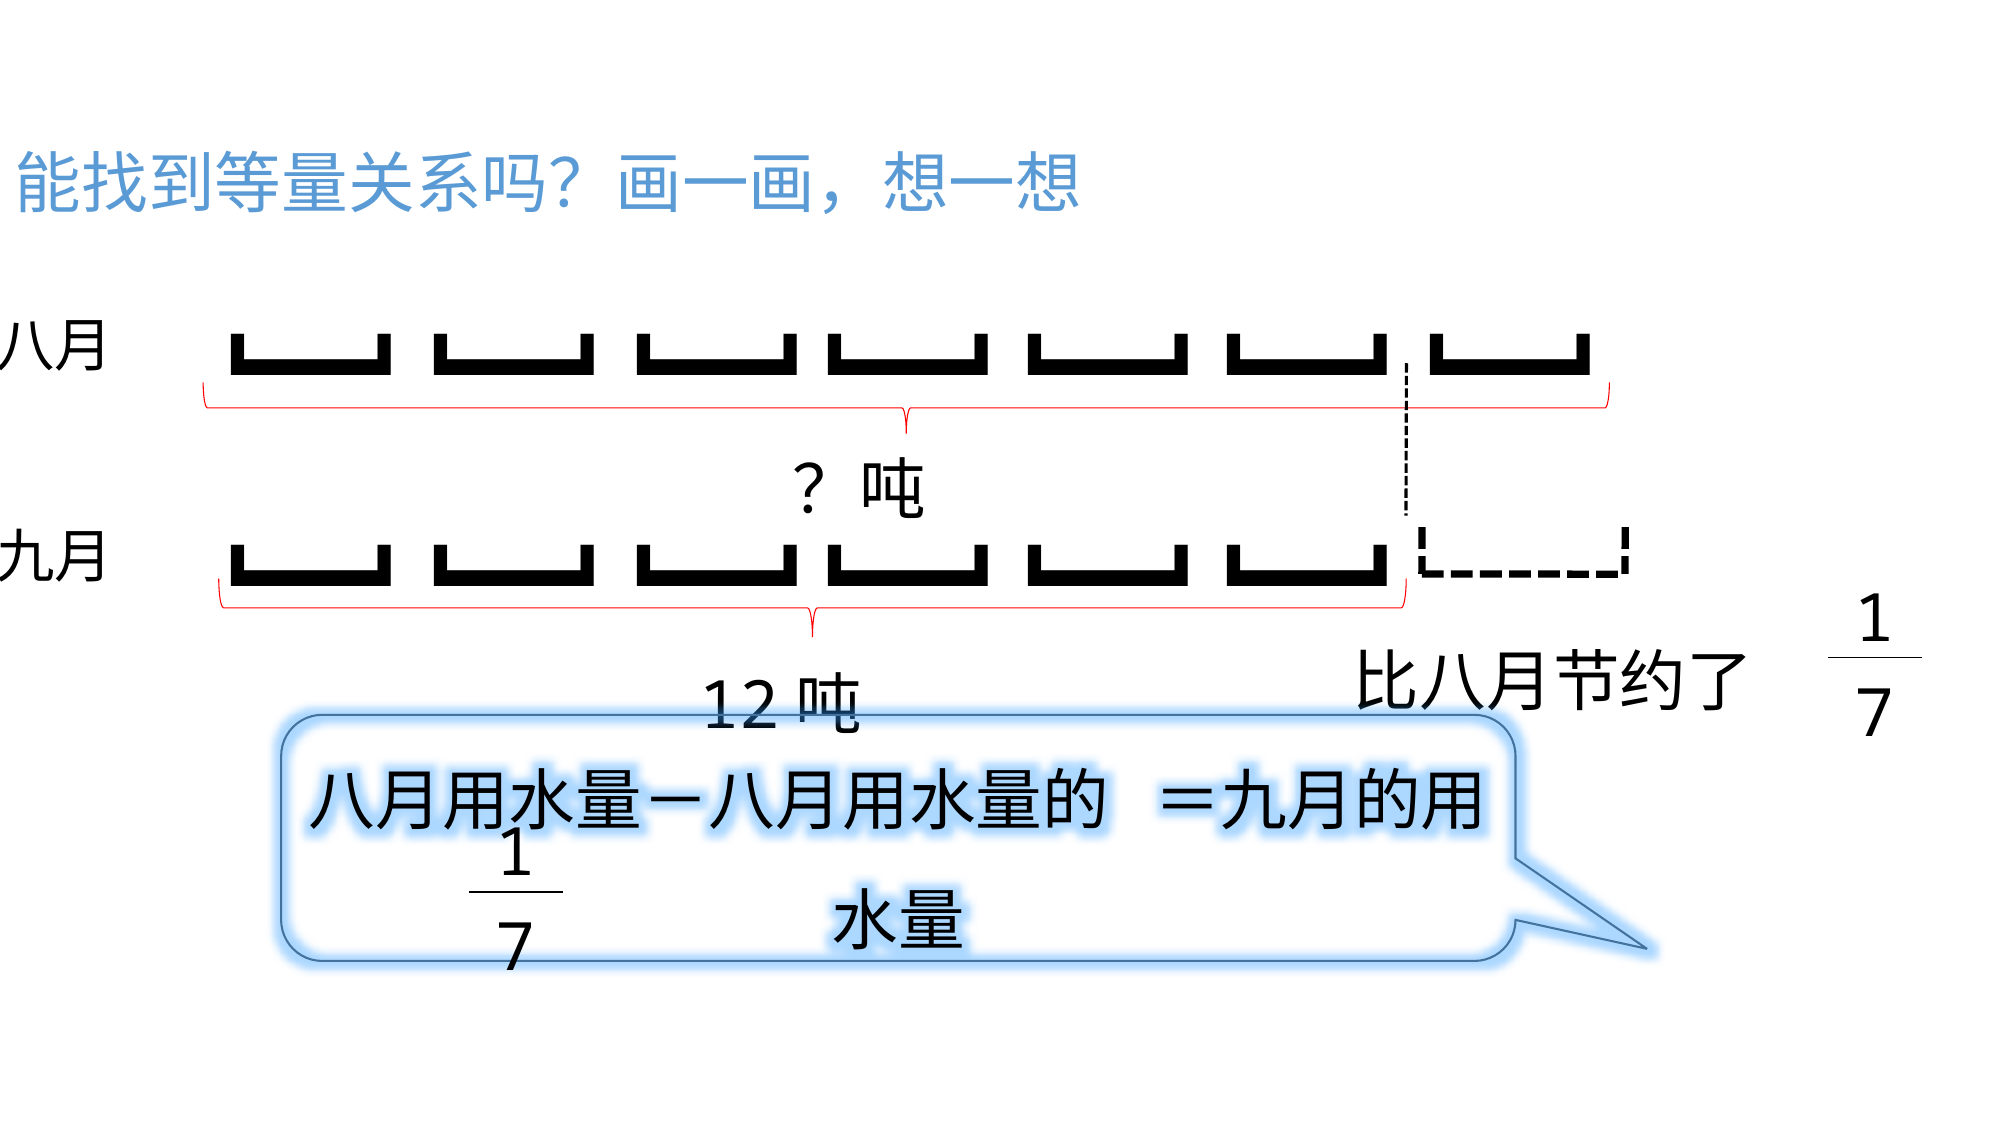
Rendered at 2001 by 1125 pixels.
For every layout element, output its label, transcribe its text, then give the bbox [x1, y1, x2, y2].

text_box 比八月节约了 [1156, 591, 1907, 726]
text_box 12吨 [640, 614, 1016, 702]
text_box 九月 [0, 477, 438, 597]
text_box [202, 382, 1610, 409]
text_box 能找到等量关系吗？画一画，想一想 [0, 93, 2000, 229]
text_box ？吨 [734, 399, 1032, 505]
text_box [218, 578, 1407, 614]
table_header 1 [469, 797, 563, 891]
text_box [211, 505, 1445, 578]
text_box 八月 [0, 266, 438, 386]
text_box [211, 295, 1648, 367]
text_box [1421, 526, 1626, 575]
table_cell 7 [469, 893, 563, 987]
table_header 1 [1828, 563, 1922, 657]
text_box 八月用水量－八月用水量的 ＝九月的用水量 [279, 713, 1648, 962]
table_cell 7 [1828, 658, 1922, 753]
